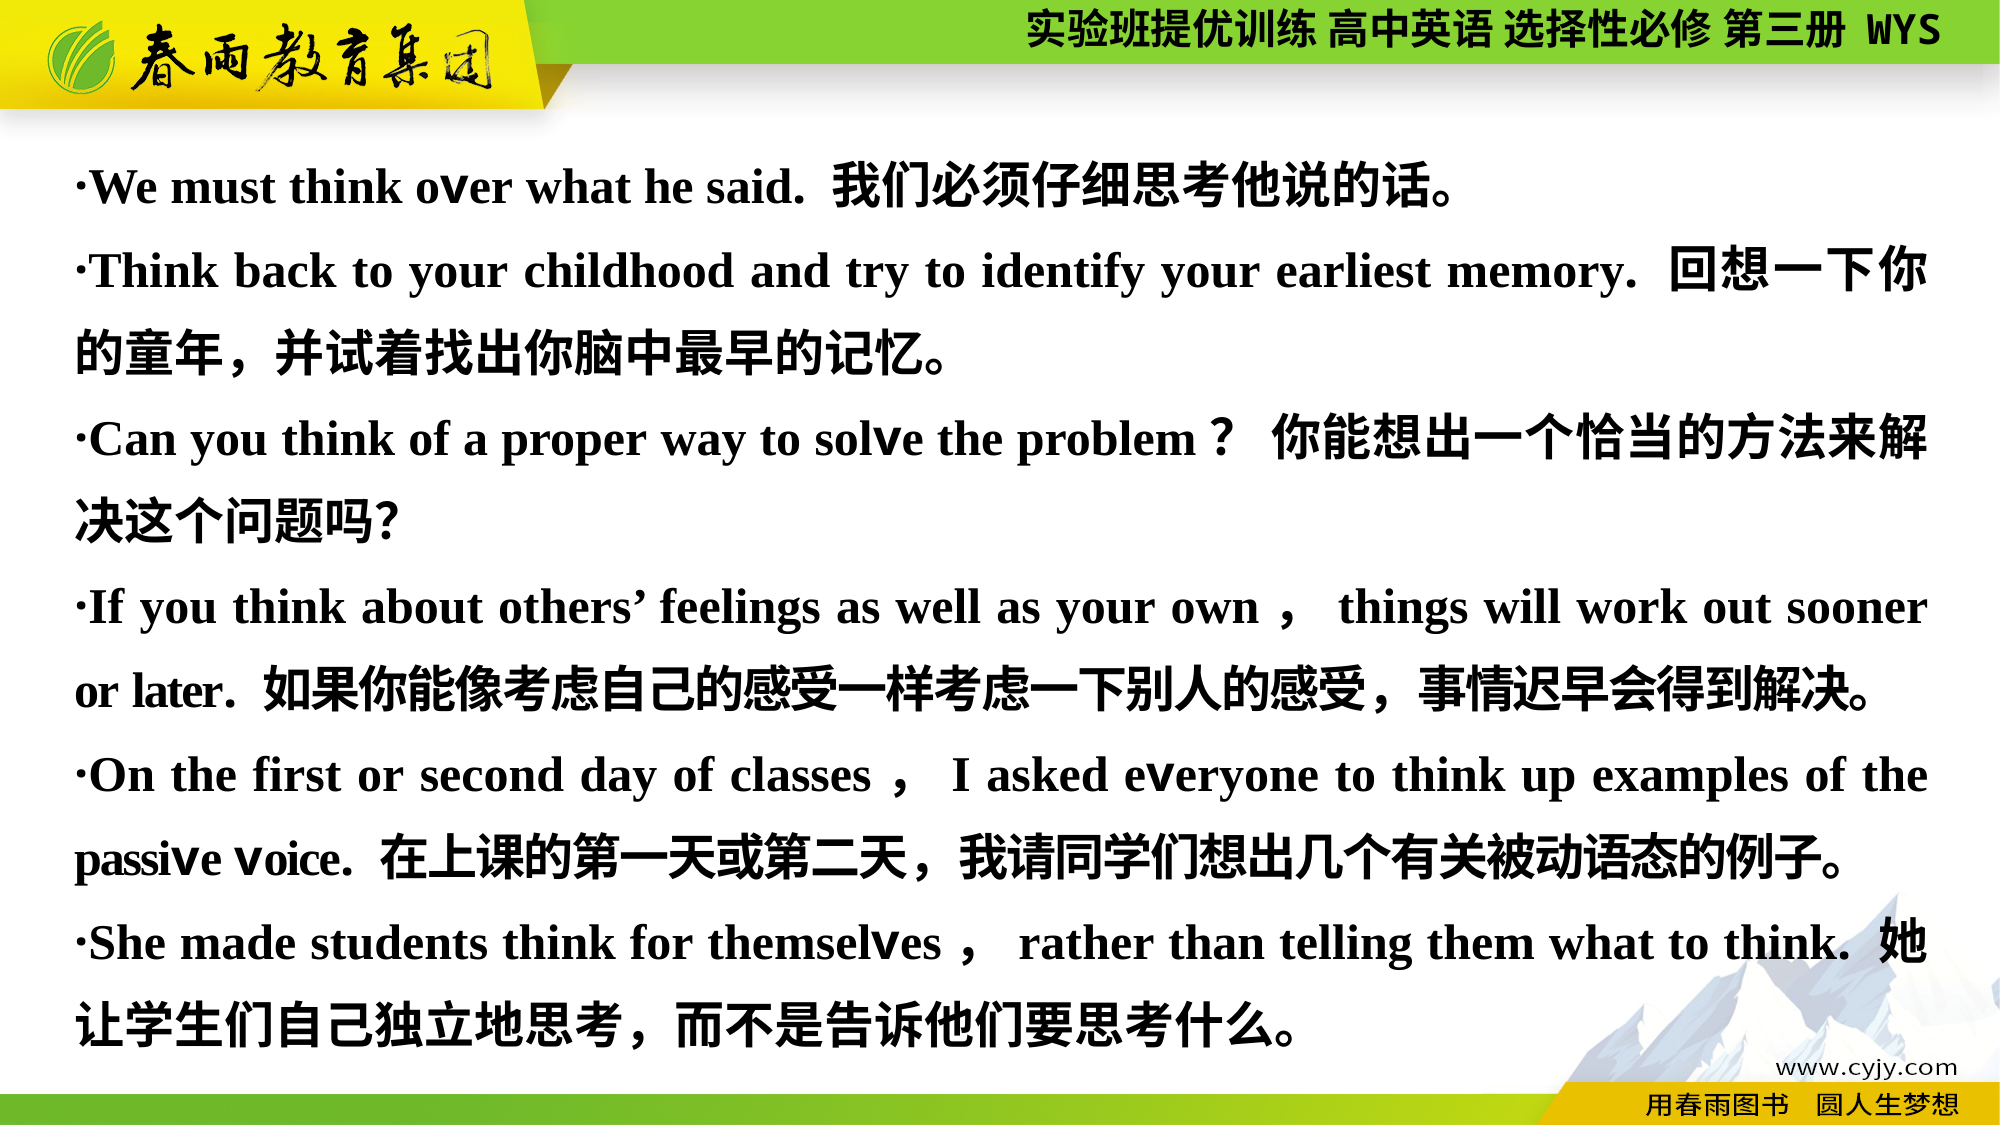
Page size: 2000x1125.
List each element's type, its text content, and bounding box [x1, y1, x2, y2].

picture [0, 0, 2000, 1125]
list ·We must think over what he said. 我们必须仔细思考他说的话。 ·Think back to your childhood and try to identify your earliest memory. 回想一下你的童年，并试着找出你脑中最早的记忆。 ·Can you think of a proper way to solve the problem？ 你能想出一个恰当的方法来解决这个问题吗？ ·If you think about others’ feelings as well as your own，things will work out sooner or later. 如果你能像考虑自己的感受一样考虑一下别人的感受，事情迟早会得到解决。 ·On the first or second day of classes，I asked everyone to think up examples of the passive voice. 在上课的第一天或第二天，我请同学们想出几个有关被动语态的例子。 ·She made students think for themselves，rather than telling them what to think. 她让学生们自己独立地思考，而不是告诉他们要思考什么。 [59, 122, 1944, 1071]
